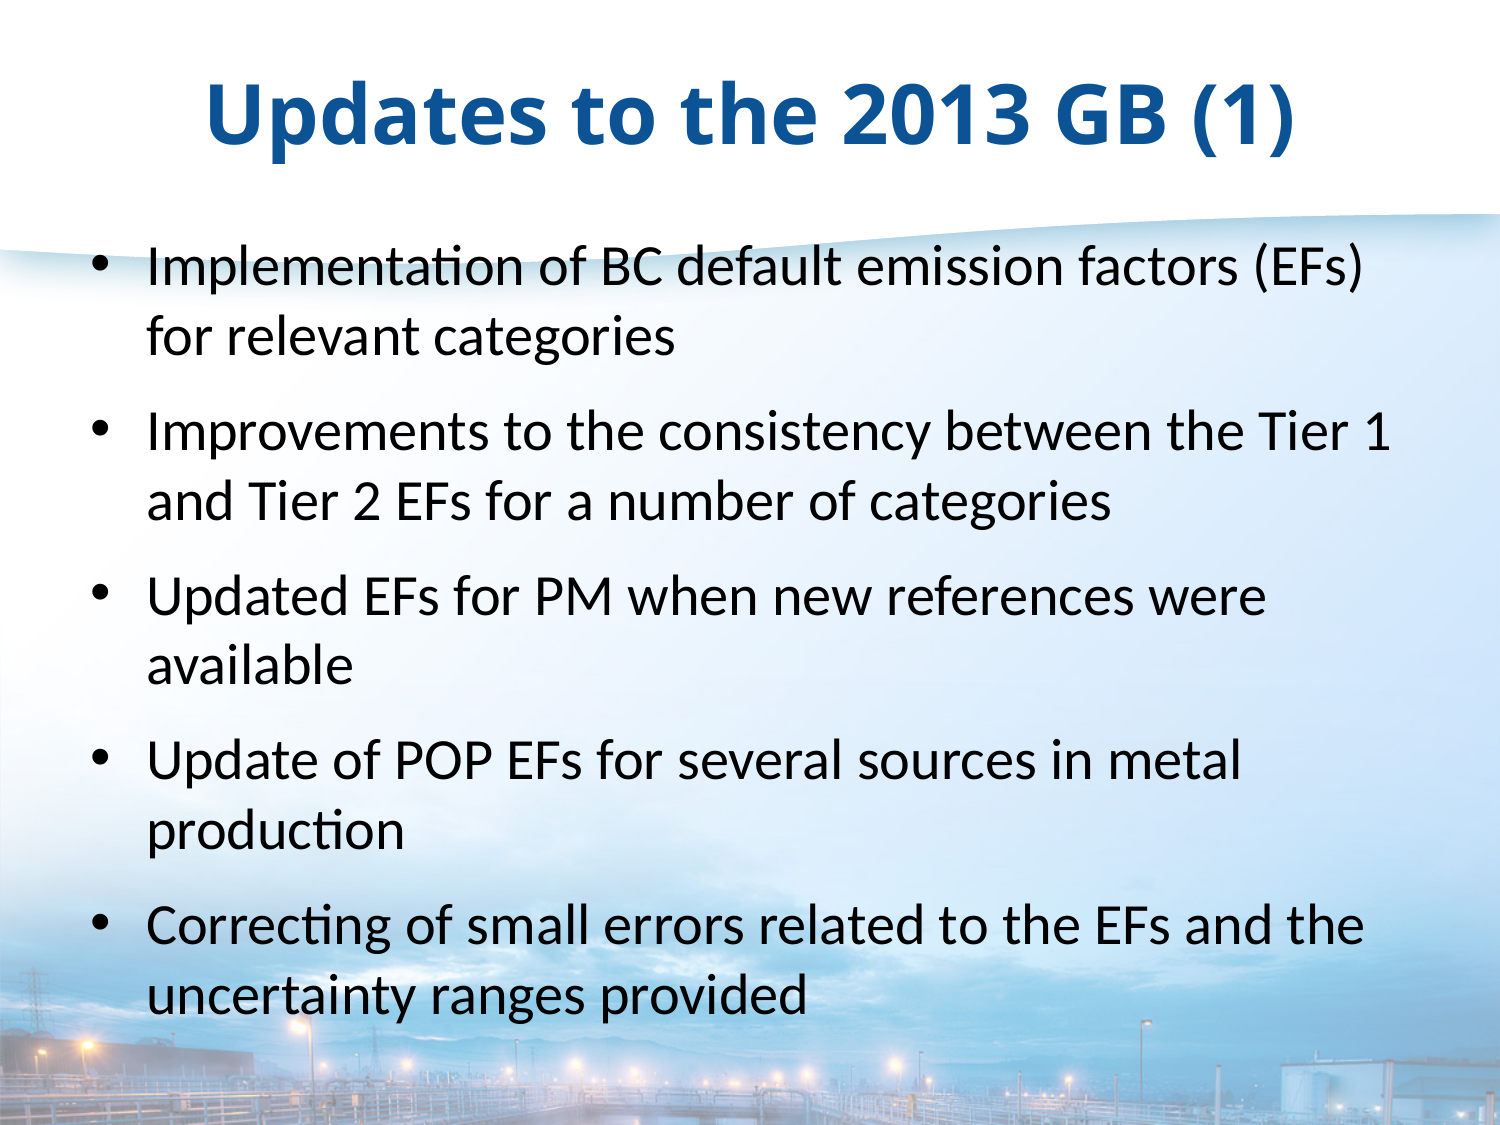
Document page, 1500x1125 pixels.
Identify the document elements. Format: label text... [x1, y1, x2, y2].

title Updates to the 2013 GB (1) [75, 45, 1425, 197]
list Implementation of BC default emission factors (EFs) for relevant categories Improvements to the consistency between the Tier 1 and Tier 2 EFs for a number of categories Updated EFs for PM when new references were available Update of POP EFs for several sources in metal production Correcting of small errors related to the EFs and the uncertainty ranges provided [75, 219, 1425, 1047]
picture [0, 215, 1500, 1125]
